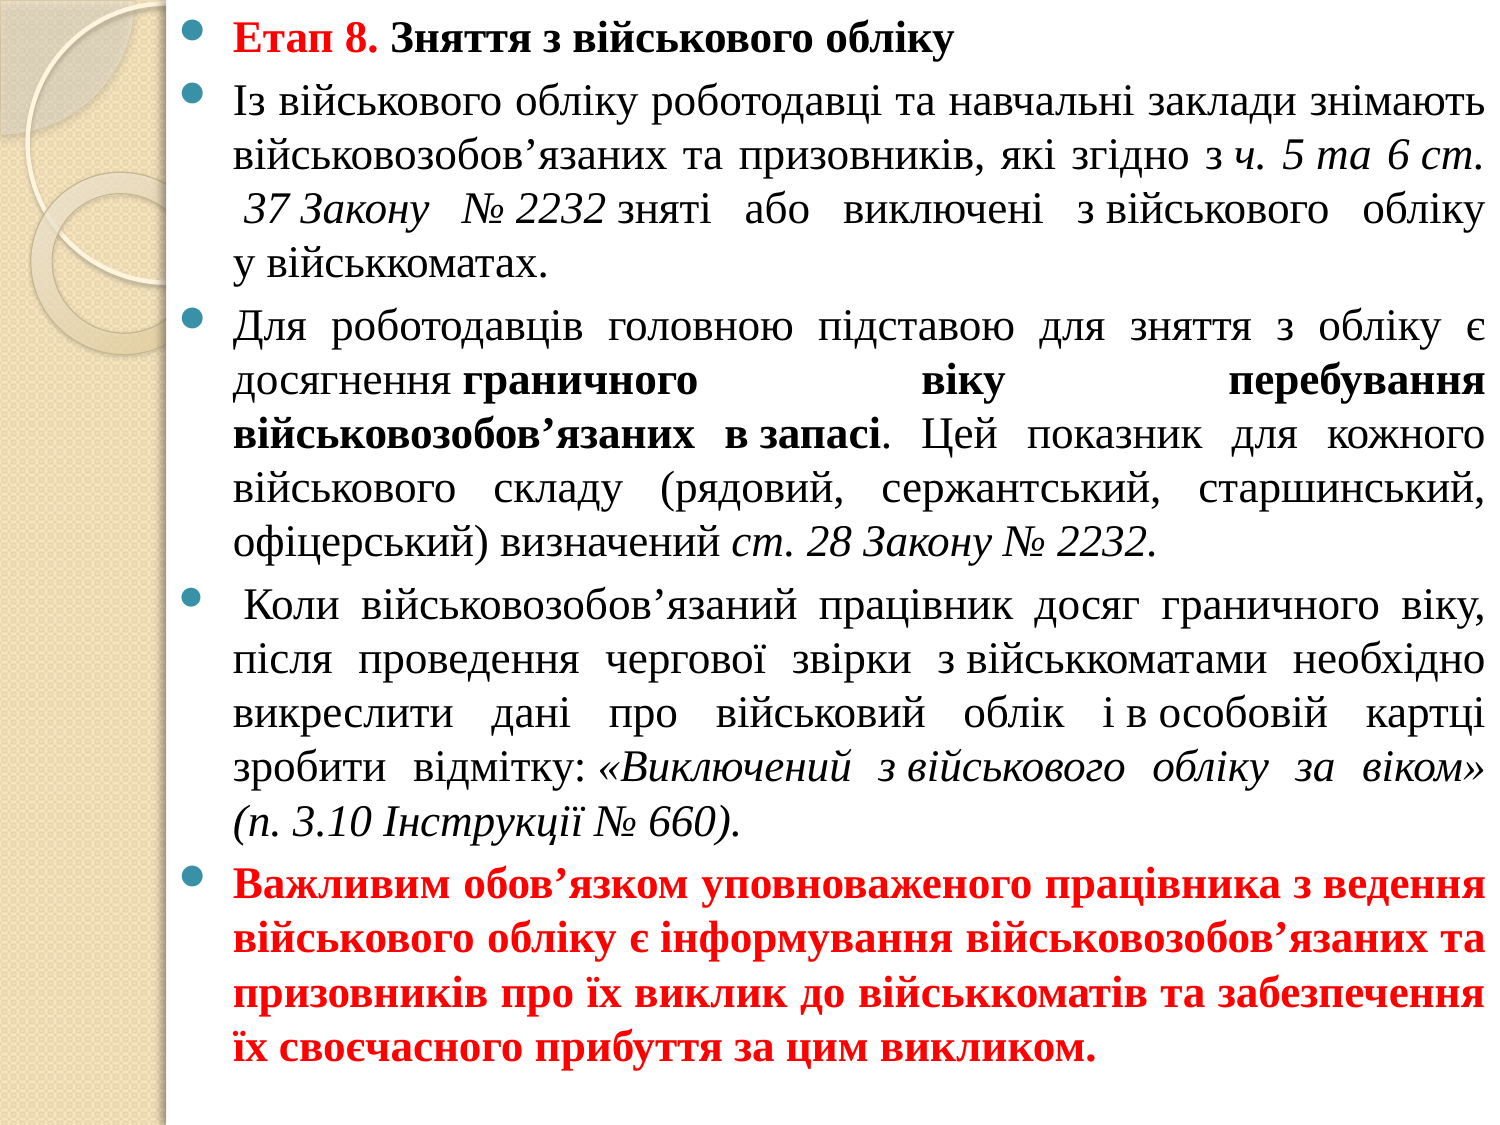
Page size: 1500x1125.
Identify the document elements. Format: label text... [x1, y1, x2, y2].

list Етап 8. Зняття з військового обліку Із військового обліку роботодавці та навчальні заклади знімають військовозобо­в’язаних та призовників, які згідно з ч. 5 та 6 ст. 37 Закону № 2232 зняті або виключені з військового обліку у військкоматах. Для роботодавців головною підставою для зняття з обліку є досягнення граничного віку перебування військовозобов’язаних в запасі. Цей показник для кожного військового складу (рядовий, сержантський, старшинський, офіцерський) визначений ст. 28 Закону № 2232. Коли військовозобов’язаний працівник досяг граничного віку, після проведення чергової звірки з військкоматами необхідно викреслити дані про військовий облік і в особовій картці зробити відмітку: «Виключений з військового обліку за віком» (п. 3.10 Інструкції № 660). Важливим обов’язком уповноваженого працівника з ведення військового обліку є інформування військовозобов’язаних та призовників про їх виклик до військкоматів та забезпечення їх своєчасного прибуття за цим викликом. [164, 0, 1500, 1125]
